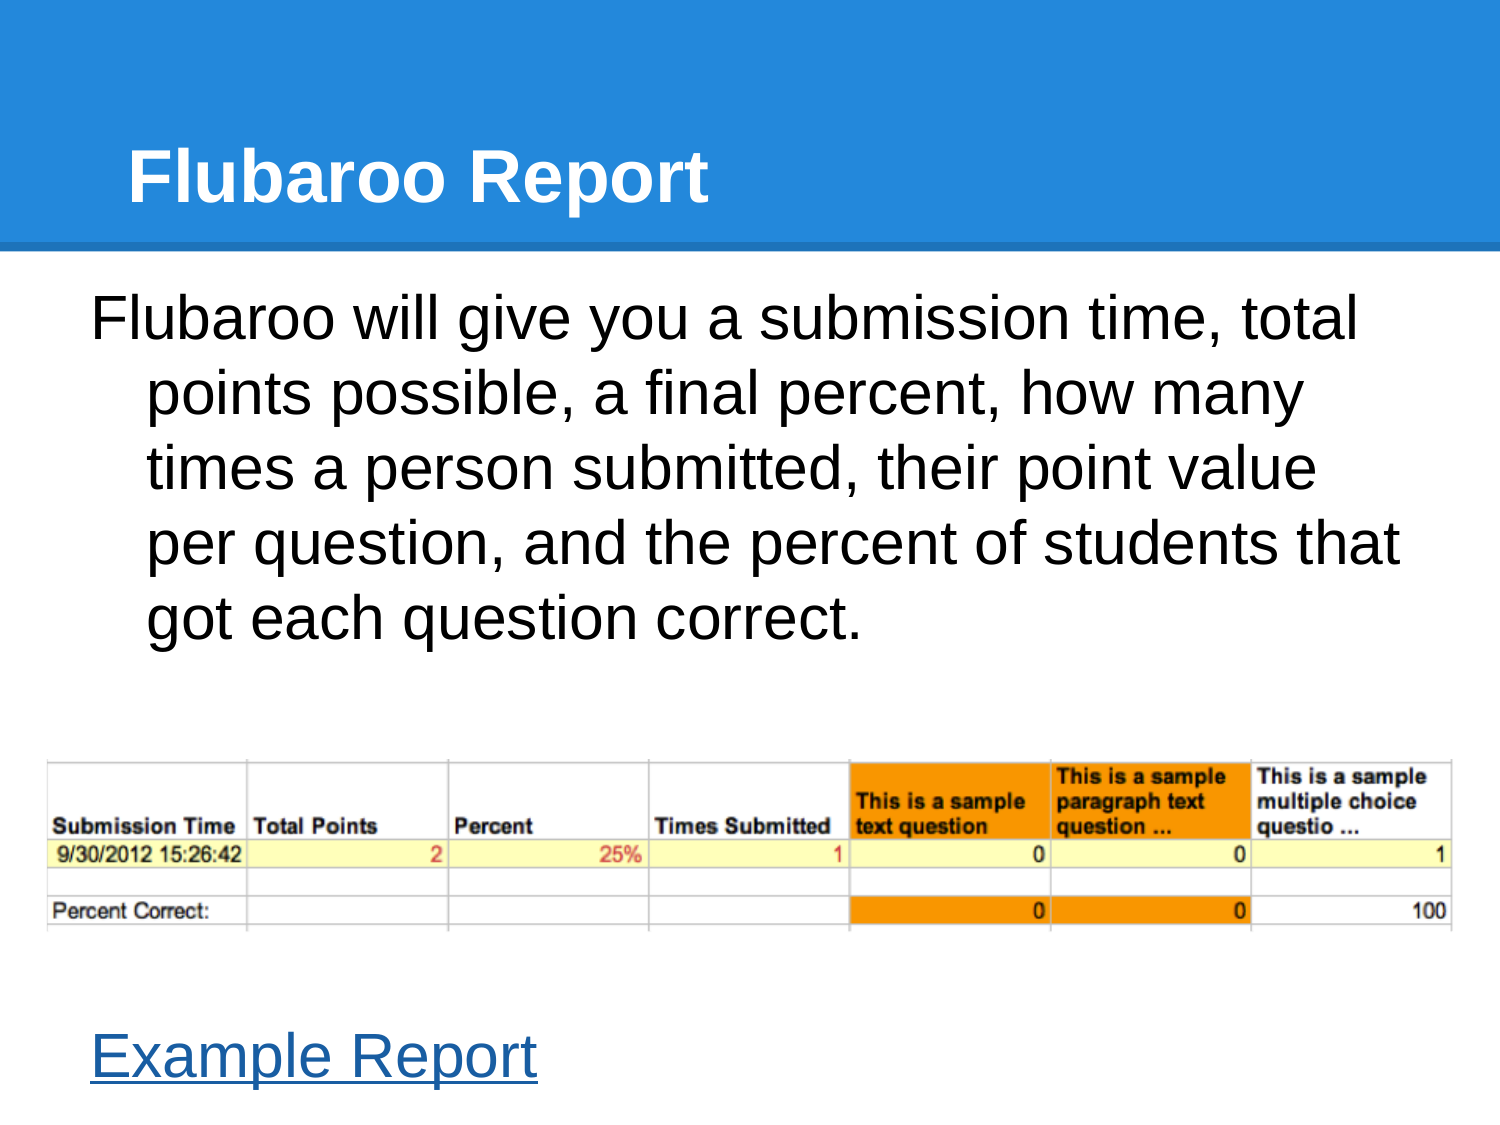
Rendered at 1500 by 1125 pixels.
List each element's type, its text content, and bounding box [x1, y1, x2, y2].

text_box [46, 759, 1454, 933]
title Flubaroo Report [75, 14, 1425, 233]
list Flubaroo will give you a submission time, total points possible, a final percent, how many times a person submitted, their point value per question, and the percent of students that got each question correct. Example Report [75, 262, 1425, 759]
list Flubaroo will give you a submission time, total points possible, a final percent, how many times a person submitted, their point value per question, and the percent of students that got each question correct. Example Report [75, 933, 1425, 1105]
